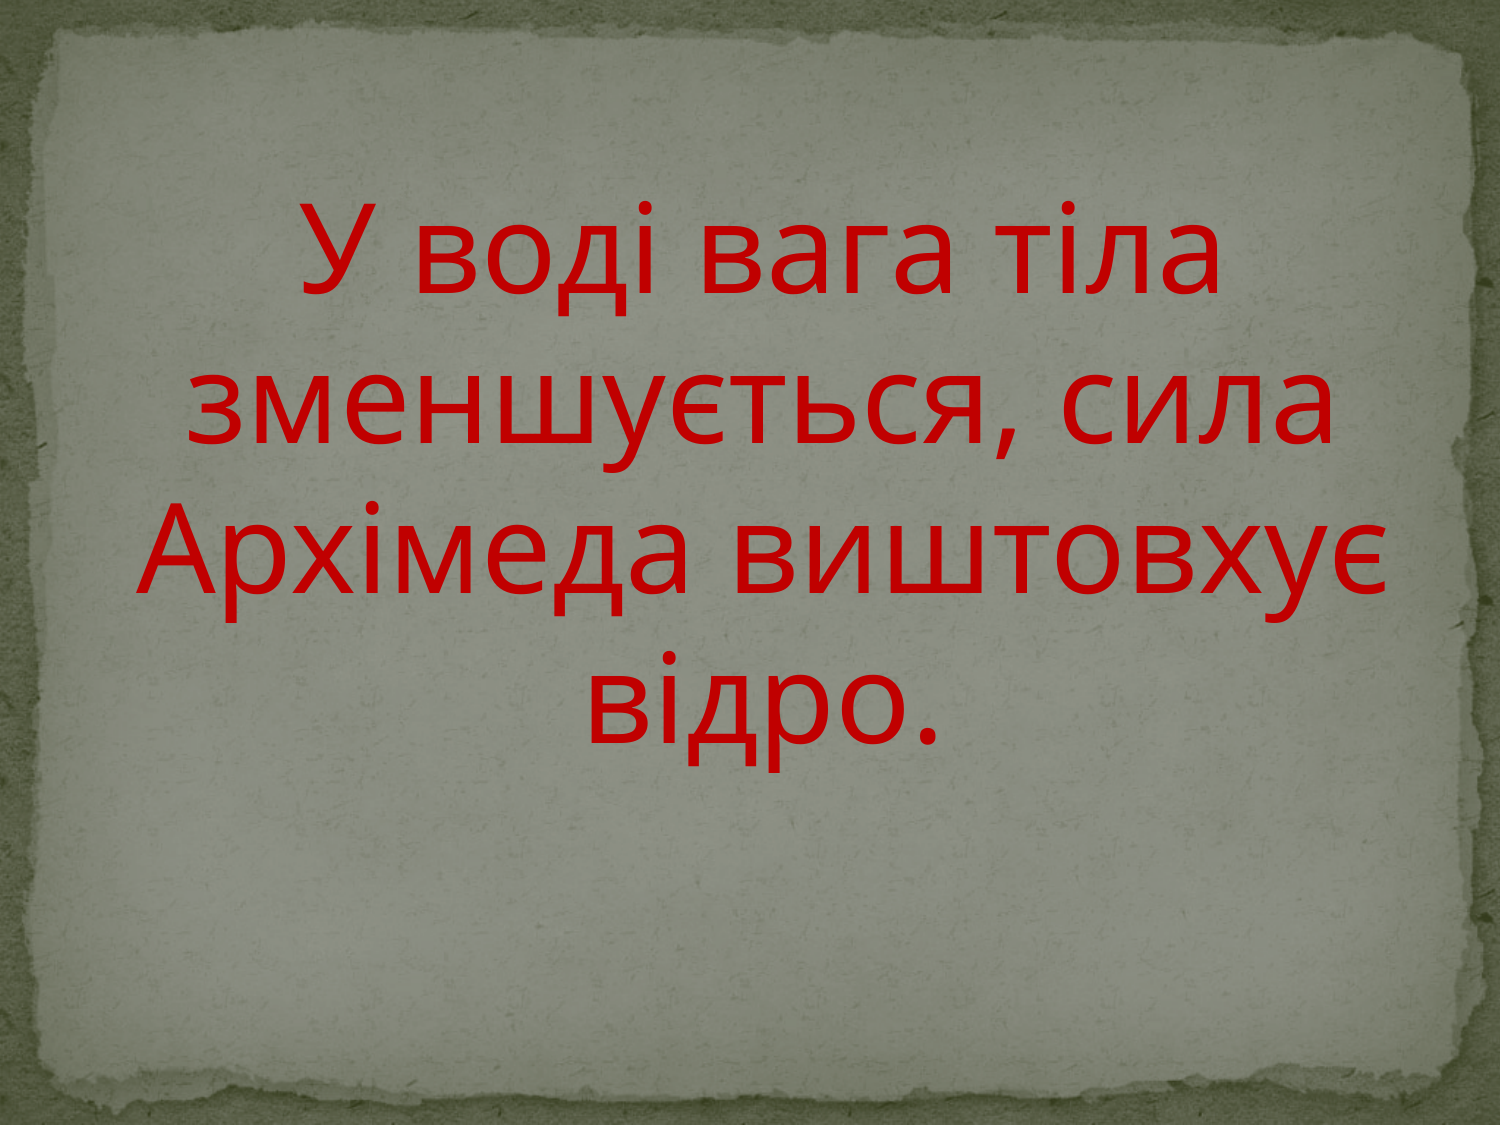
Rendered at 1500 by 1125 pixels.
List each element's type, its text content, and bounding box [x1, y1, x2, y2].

list У воді вага тіла зменшується, сила Архімеда виштовхує відро. [88, 160, 1439, 911]
